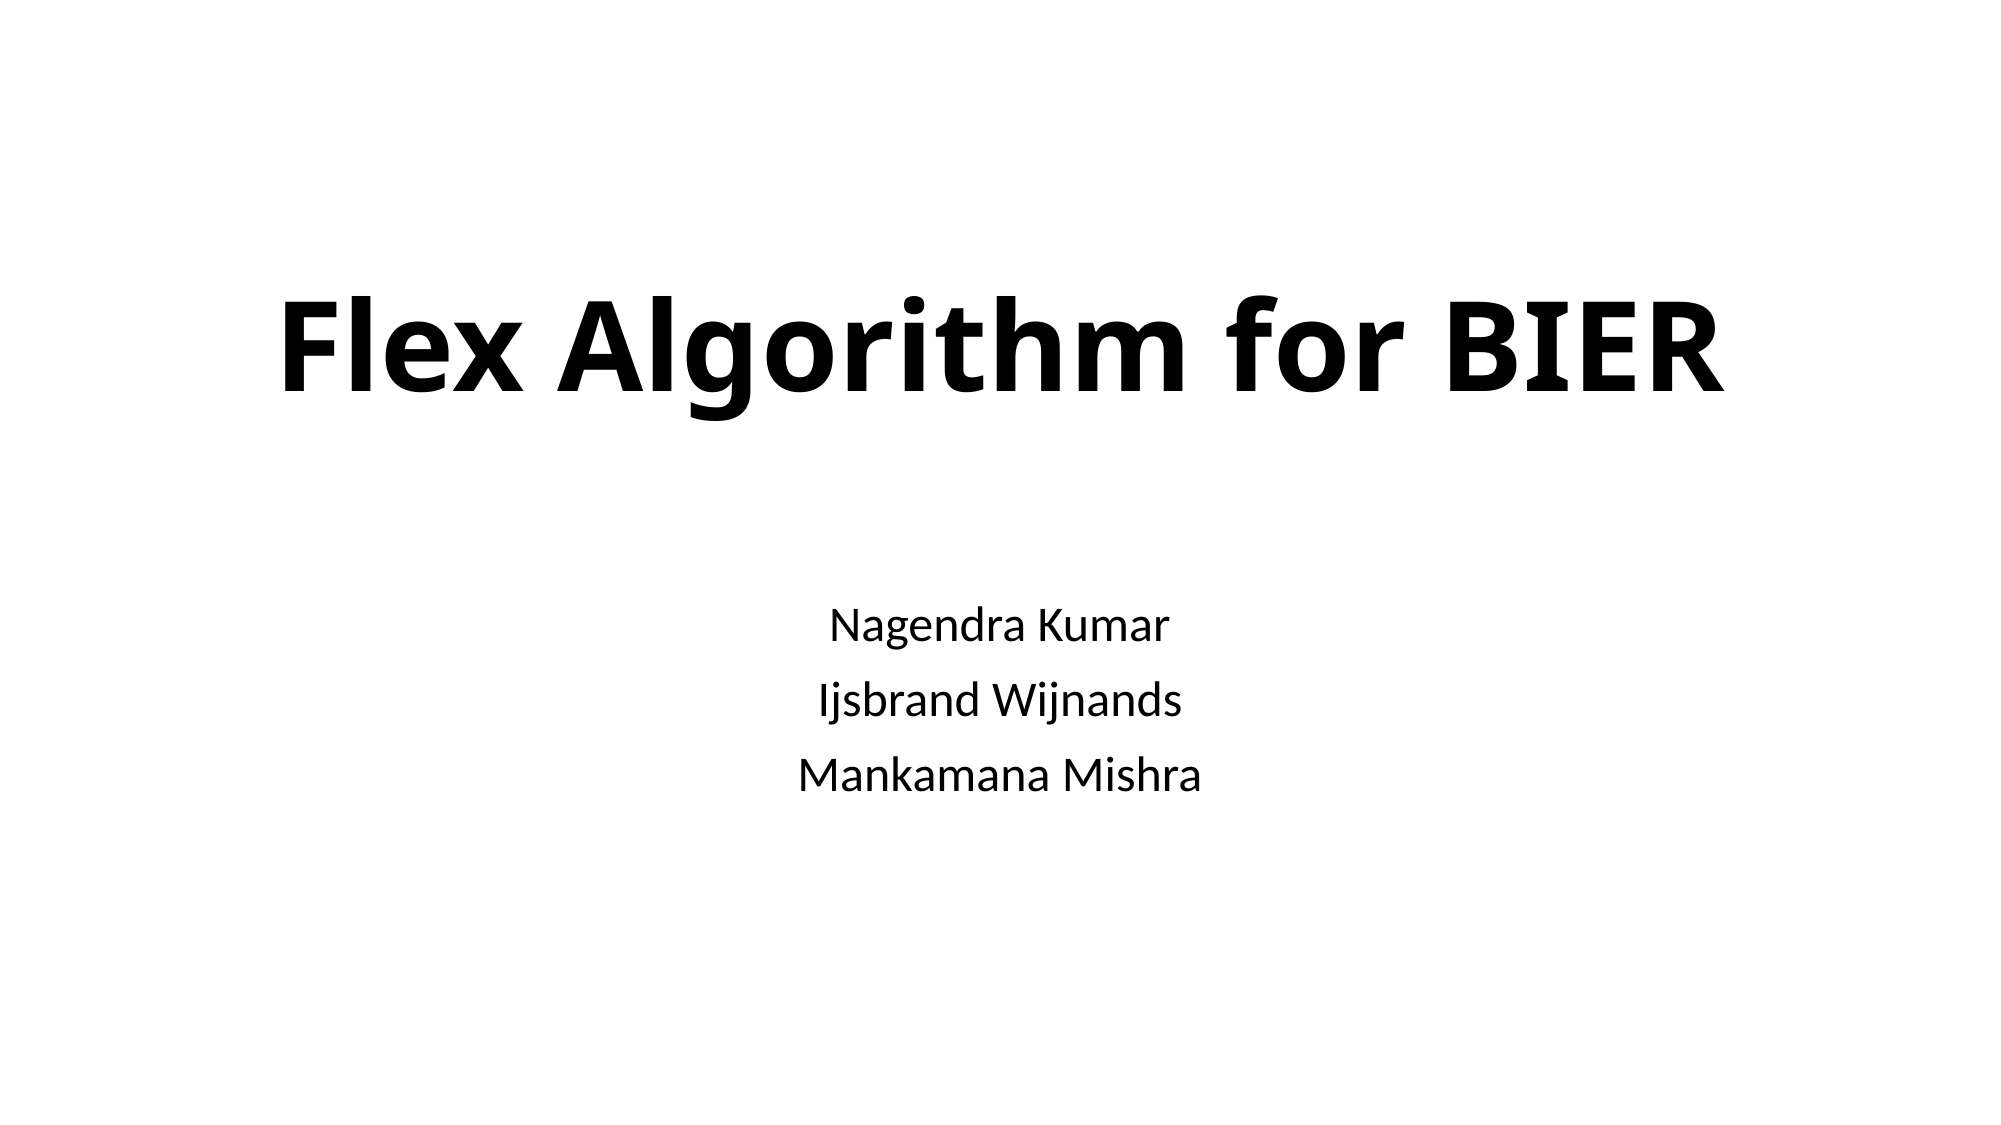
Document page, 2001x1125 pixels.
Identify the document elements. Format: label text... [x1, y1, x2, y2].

subtitle Nagendra Kumar Ijsbrand Wijnands Mankamana Mishra [249, 590, 1750, 863]
title Flex Algorithm for BIER [249, 184, 1750, 576]
